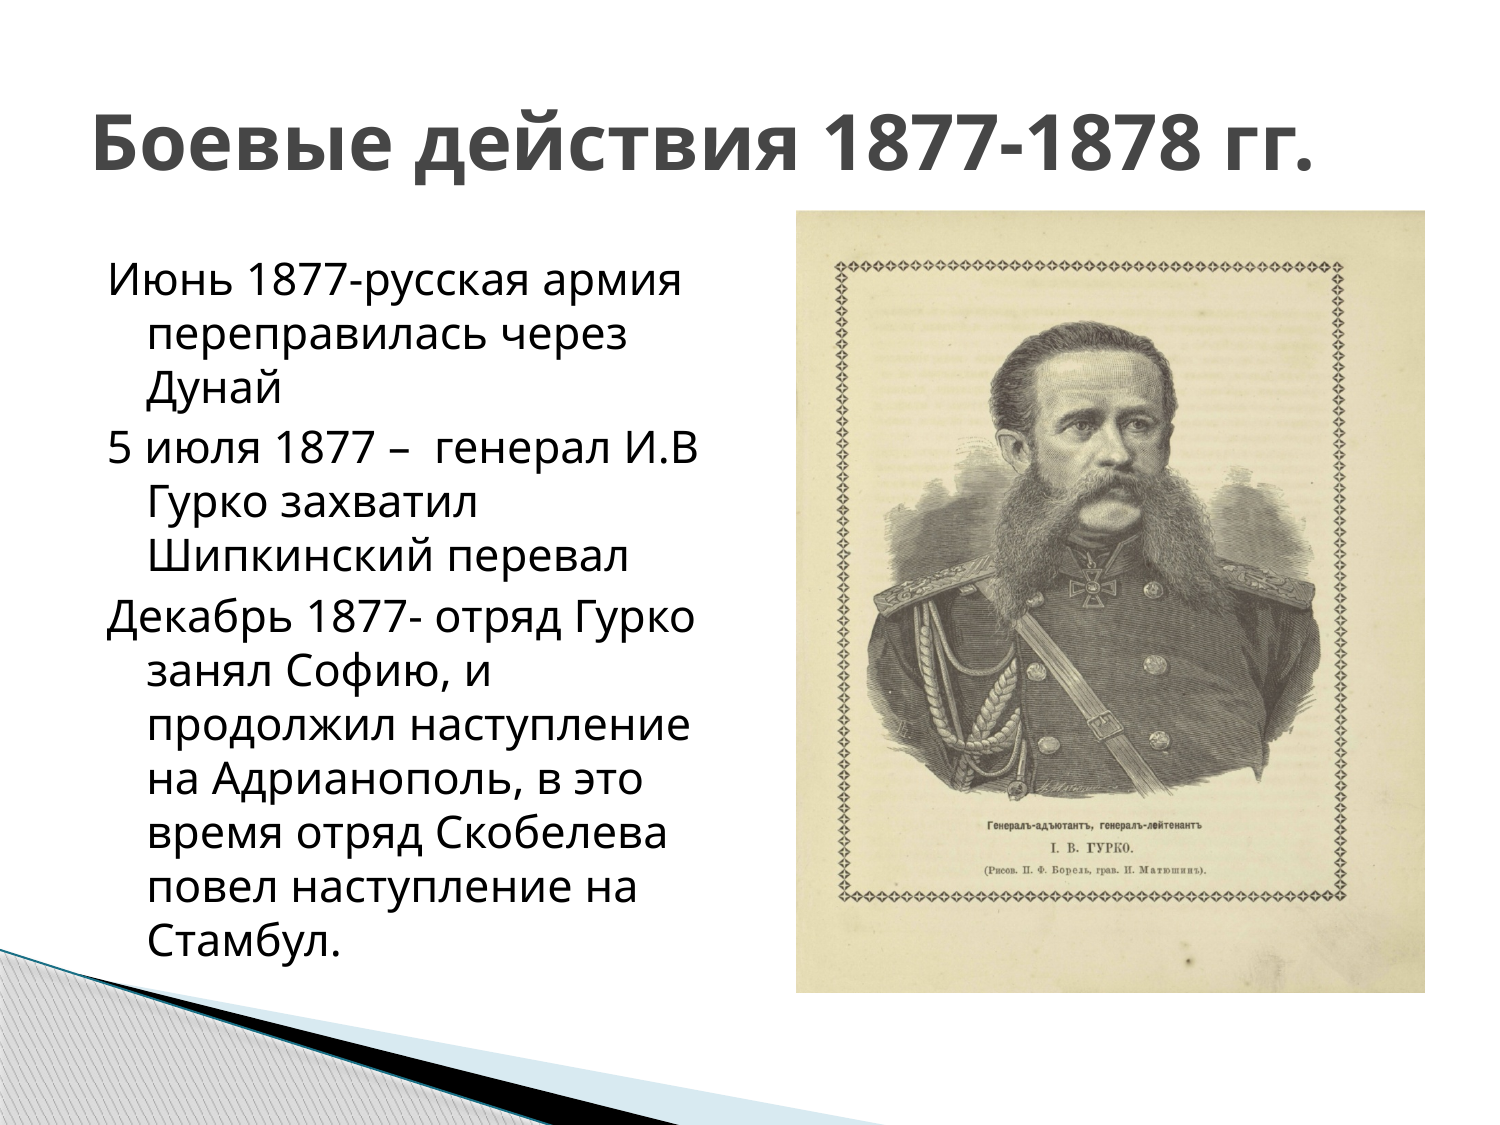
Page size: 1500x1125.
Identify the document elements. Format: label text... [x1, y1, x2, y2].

picture [796, 210, 1426, 993]
title Боевые действия 1877-1878 гг. [75, 45, 1425, 233]
list Июнь 1877-русская армия переправилась через Дунай 5 июля 1877 – генерал И.В Гурко захватил Шипкинский перевал Декабрь 1877- отряд Гурко занял Софию, и продолжил наступление на Адрианополь, в это время отряд Скобелева повел наступление на Стамбул. [75, 243, 727, 986]
